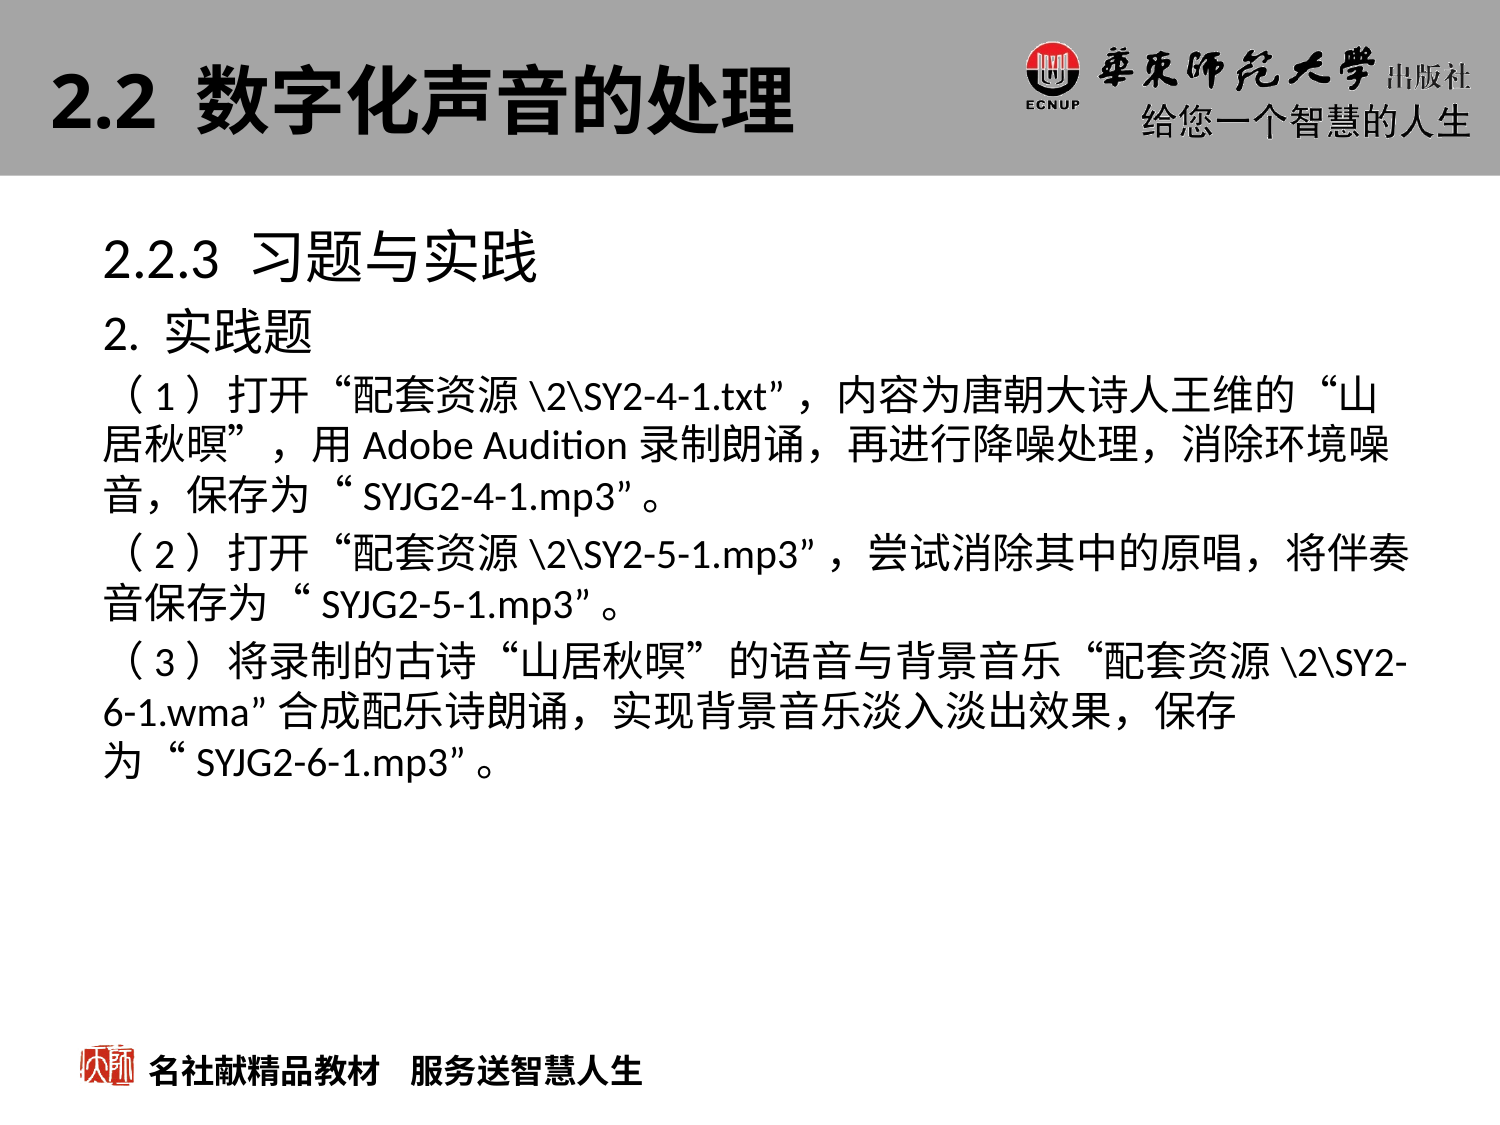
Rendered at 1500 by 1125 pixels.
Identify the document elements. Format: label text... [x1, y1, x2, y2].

title 2.2 数字化声音的处理 [35, 58, 1198, 139]
picture [70, 1042, 138, 1090]
picture [1009, 35, 1500, 153]
list 2.2.3 习题与实践 2. 实践题 （1）打开“配套资源\2\SY2-4-1.txt”，内容为唐朝大诗人王维的“山居秋暝”，用Adobe Audition录制朗诵，再进行降噪处理，消除环境噪音，保存为“SYJG2-4-1.mp3”。 （2）打开“配套资源\2\SY2-5-1.mp3”，尝试消除其中的原唱，将伴奏音保存为“SYJG2-5-1.mp3”。 （3）将录制的古诗“山居秋暝”的语音与背景音乐“配套资源\2\SY2-6-1.wma”合成配乐诗朗诵，实现背景音乐淡入淡出效果，保存为“SYJG2-6-1.mp3”。 [87, 212, 1432, 1050]
